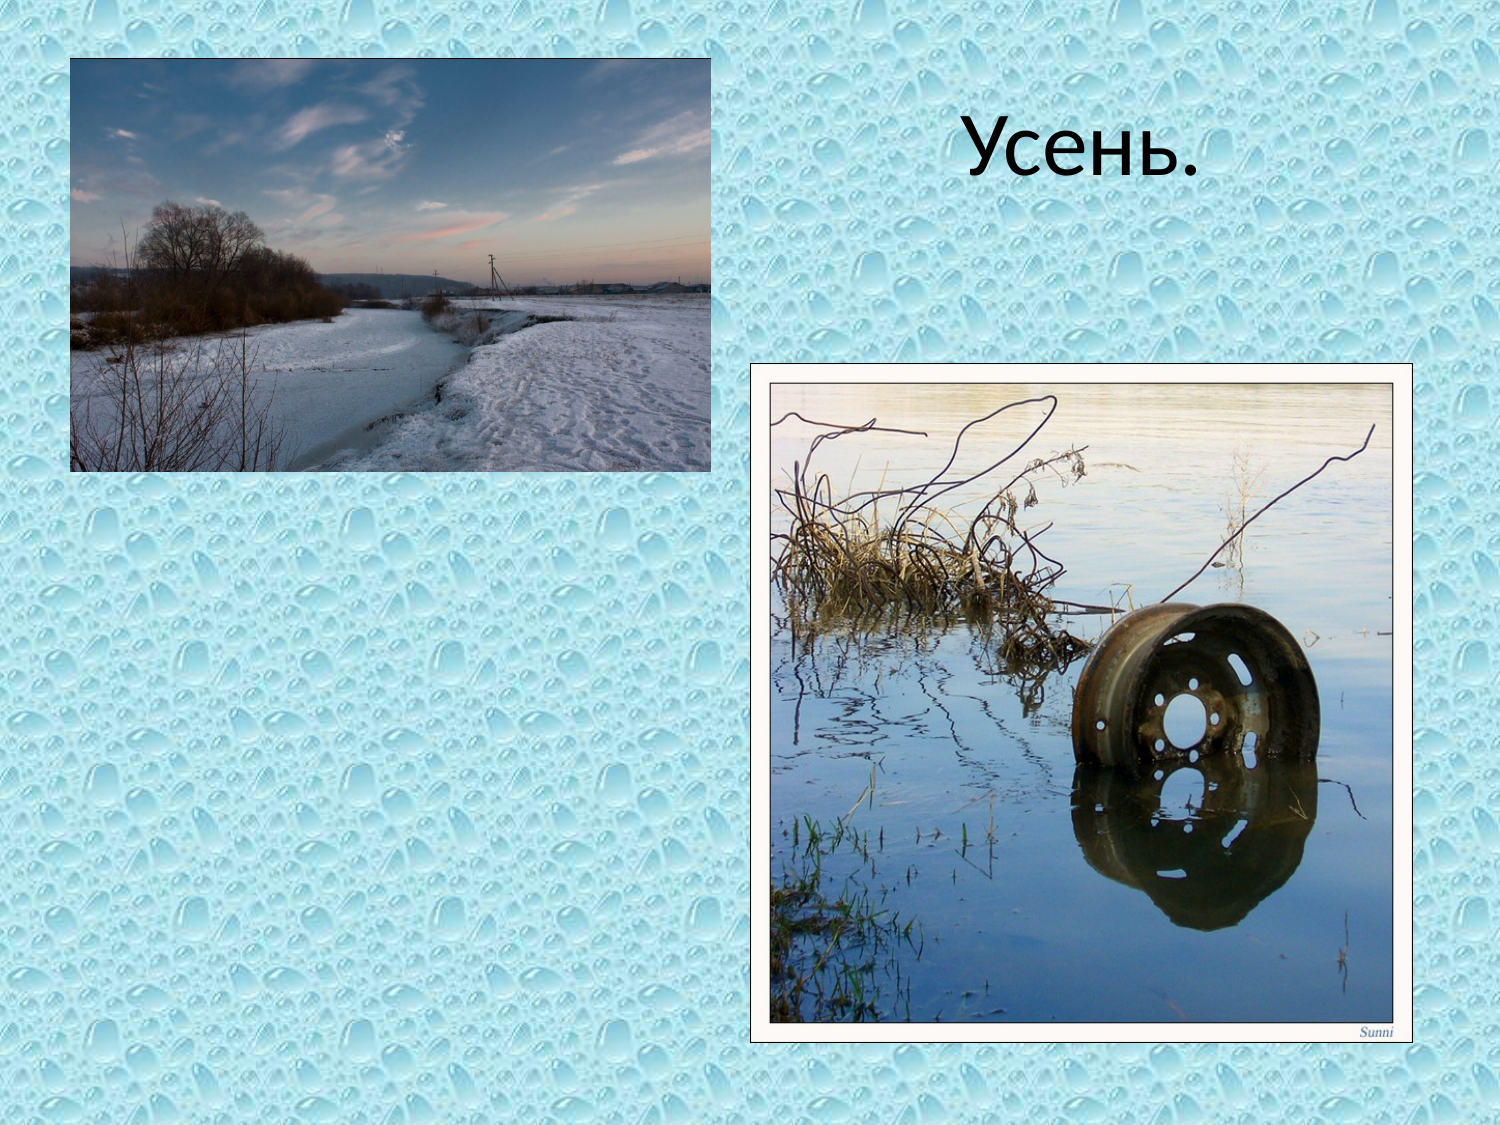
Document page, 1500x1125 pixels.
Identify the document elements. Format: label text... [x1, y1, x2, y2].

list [70, 58, 711, 472]
picture [0, 0, 1500, 1125]
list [749, 363, 1413, 1043]
title Усень. [738, 45, 1425, 233]
